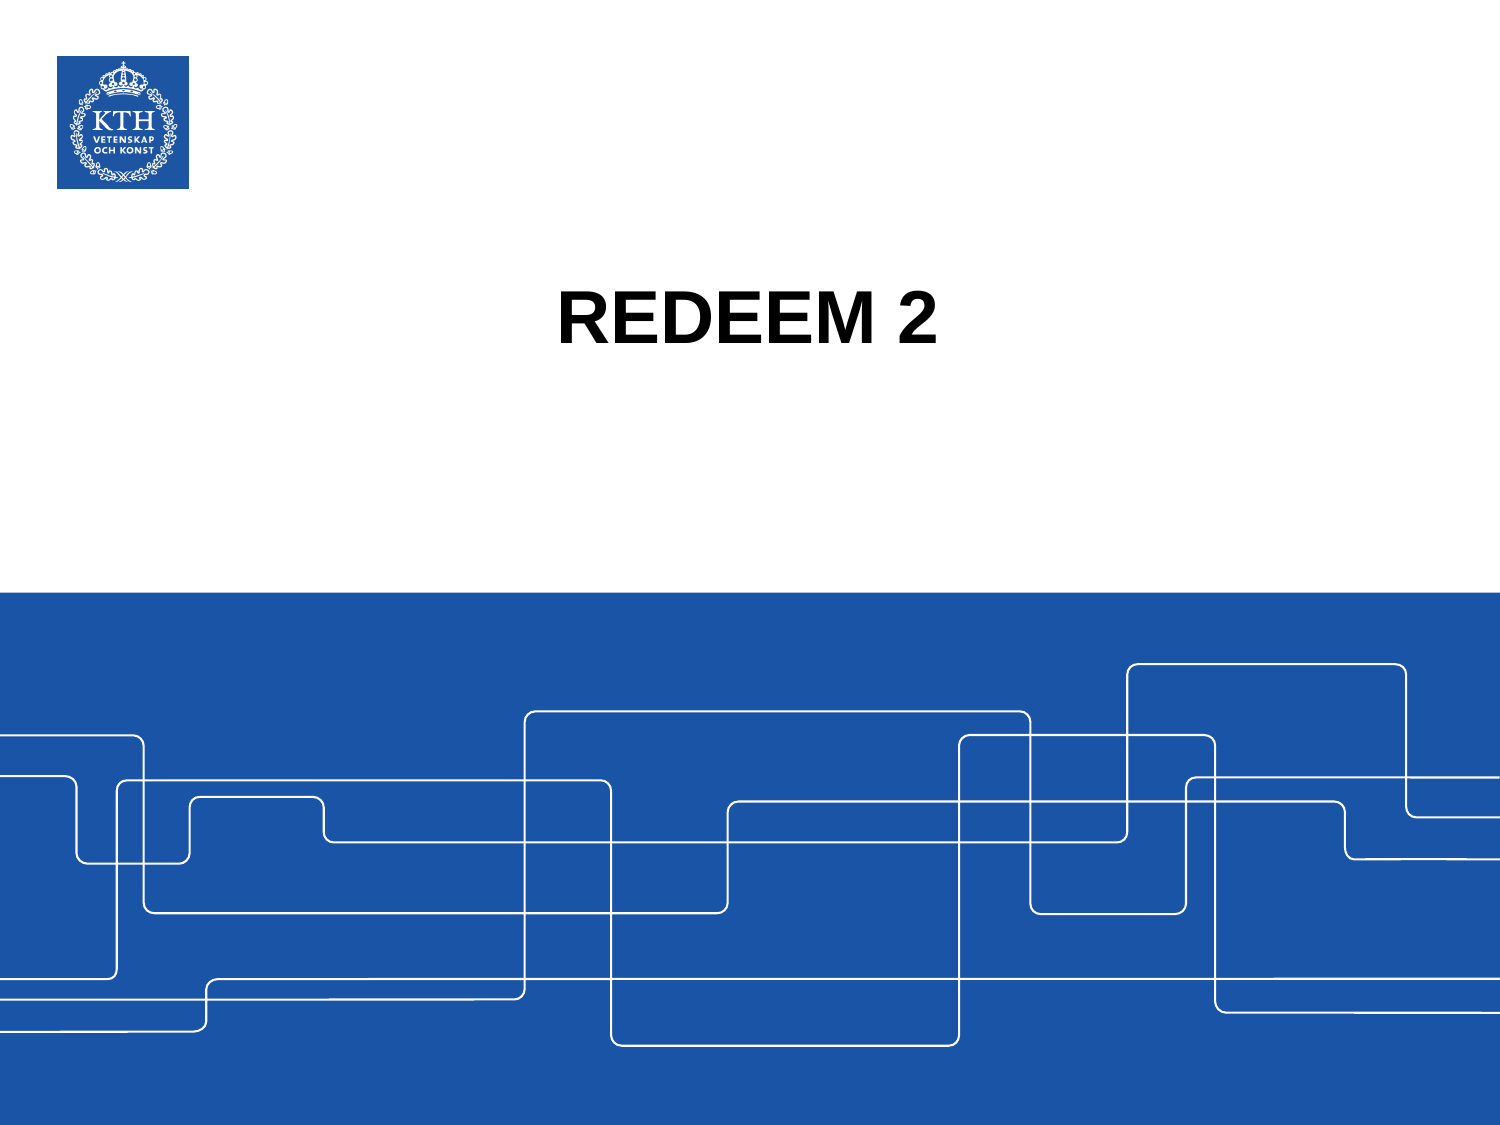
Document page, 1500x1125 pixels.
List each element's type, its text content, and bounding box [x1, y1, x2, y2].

title REDEEM 2 [174, 187, 1321, 359]
picture [57, 56, 189, 189]
